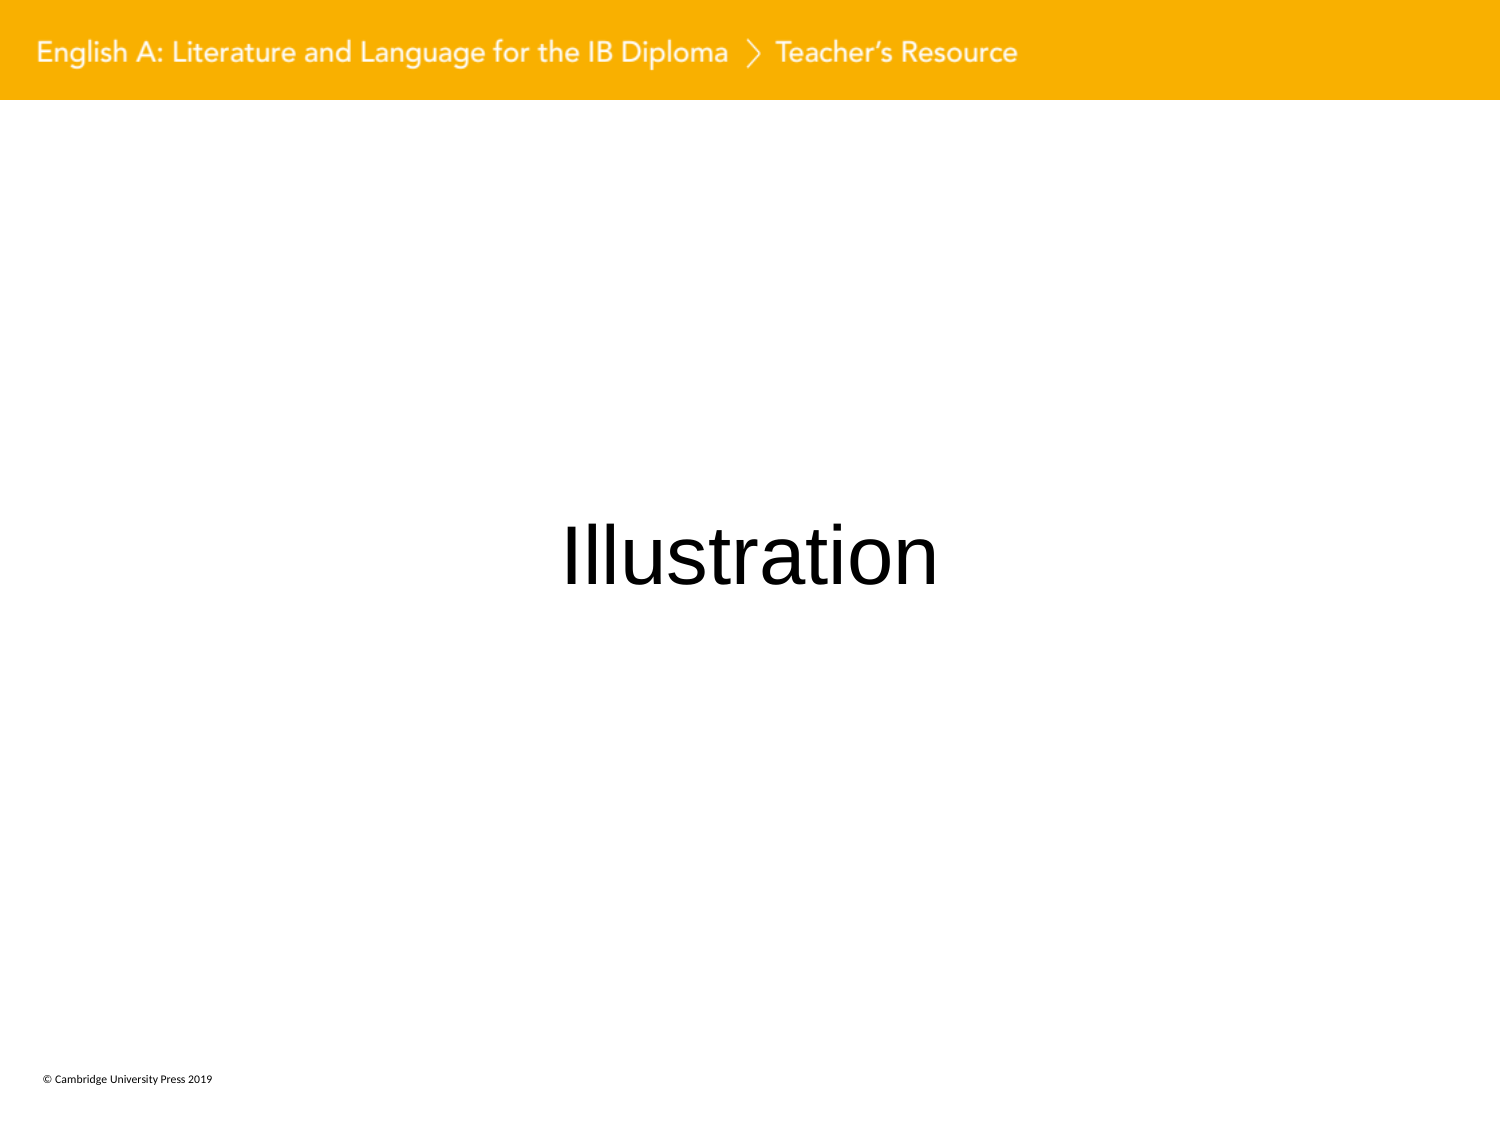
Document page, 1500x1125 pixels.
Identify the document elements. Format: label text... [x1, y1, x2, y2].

subtitle © Cambridge University Press 2019 [27, 1063, 1388, 1093]
picture [0, 0, 1500, 101]
title Illustration [112, 201, 1388, 1001]
